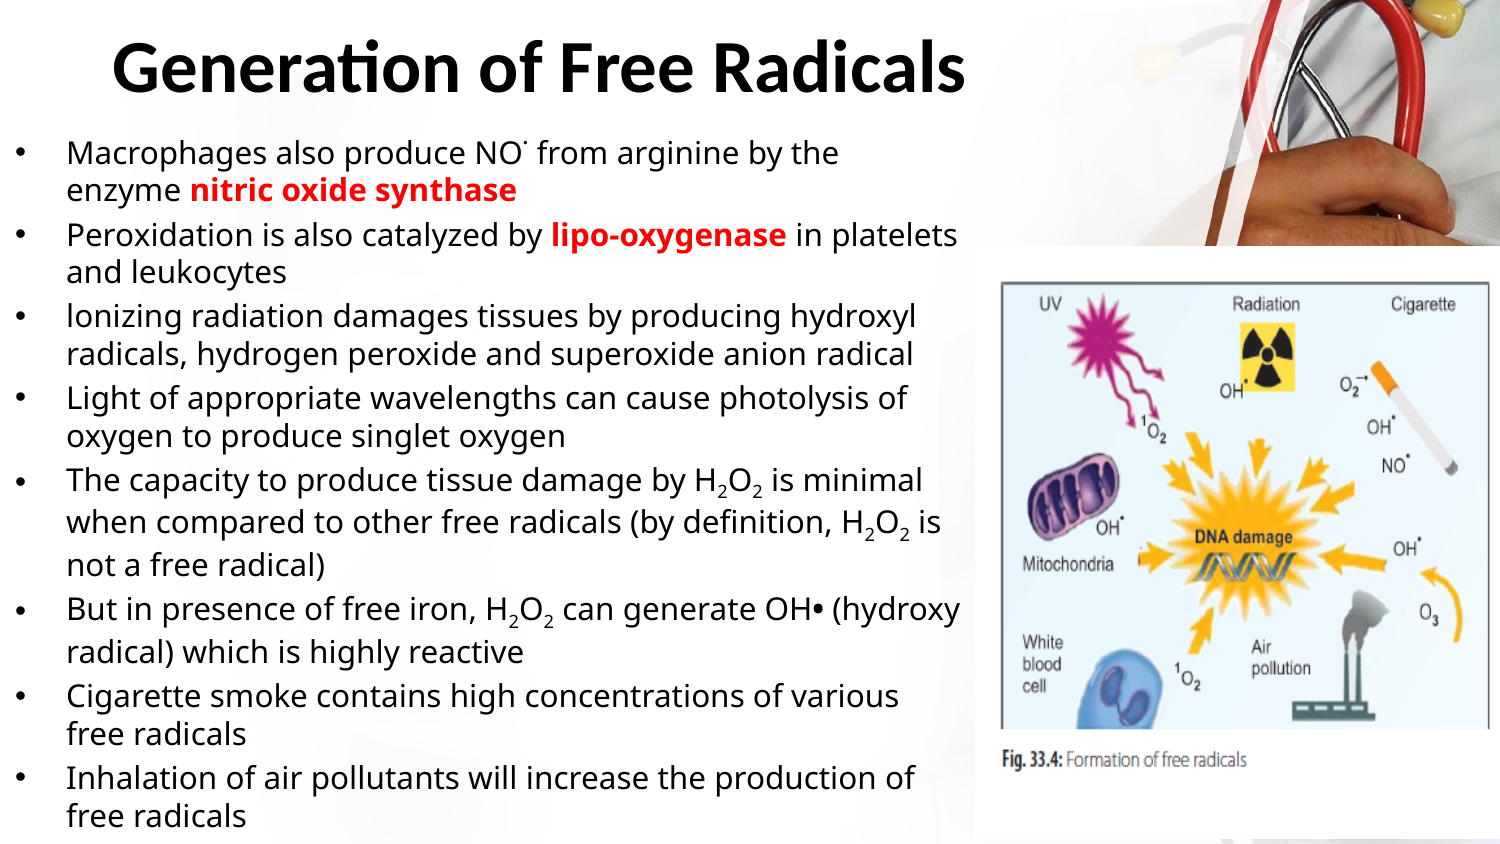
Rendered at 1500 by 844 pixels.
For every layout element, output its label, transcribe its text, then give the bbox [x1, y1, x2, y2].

title Generation of Free Radicals [0, 0, 1080, 126]
picture [975, 0, 1500, 844]
list Macrophages also produce NO˙ from arginine by the enzyme nitric oxide synthase Peroxidation is also catalyzed by lipo-oxygenase in platelets and leukocytes lonizing radiation damages tissues by producing hydroxyl radicals, hydrogen peroxide and superoxide anion radical Light of appropriate wavelengths can cause photolysis of oxygen to produce singlet oxygen The capacity to produce tissue damage by H2O2 is minimal when compared to other free radicals (by definition, H2O2 is not a free radical) But in presence of free iron, H2O2 can generate OH• (hydroxy radical) which is highly reactive Cigarette smoke contains high concentrations of various free radicals Inhalation of air pollutants will increase the production of free radicals [0, 125, 976, 844]
